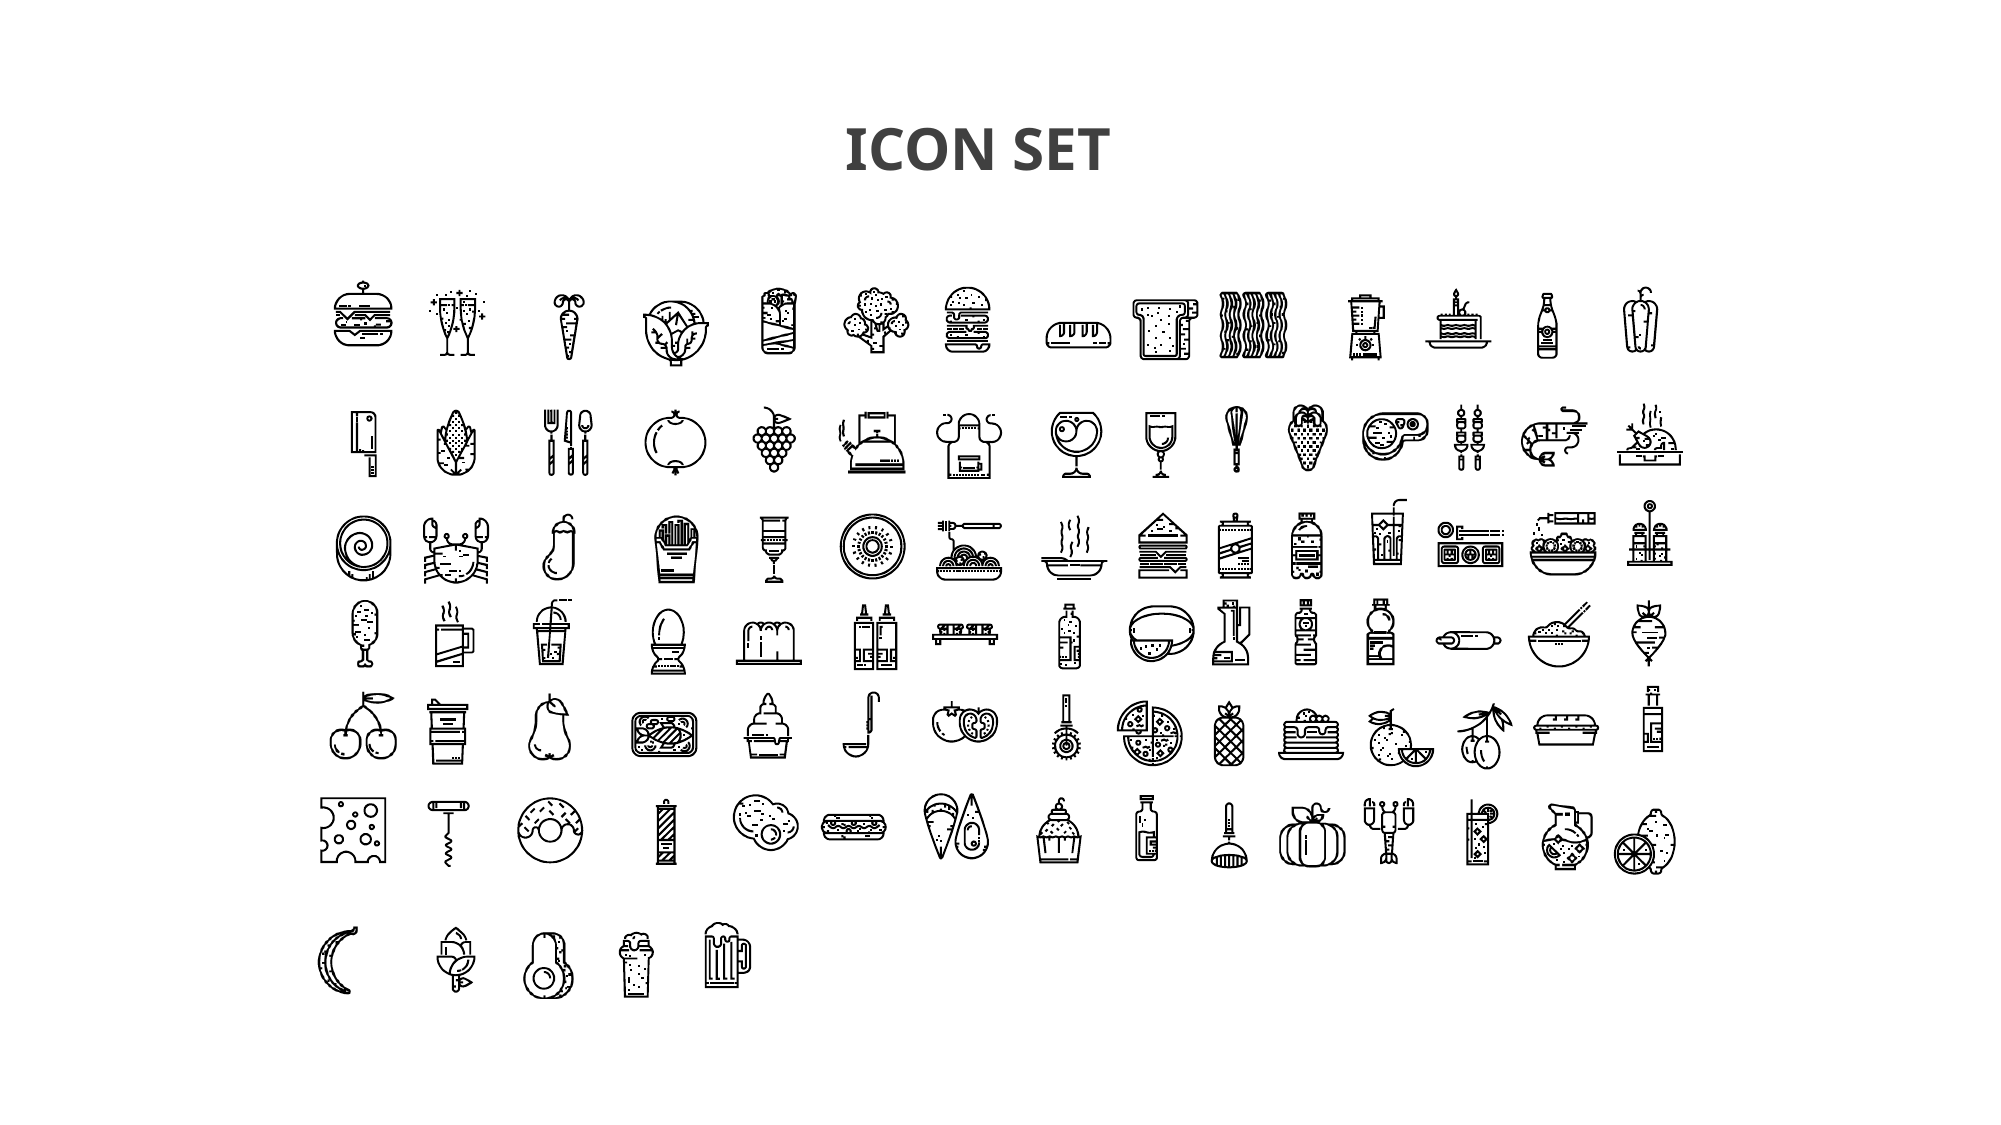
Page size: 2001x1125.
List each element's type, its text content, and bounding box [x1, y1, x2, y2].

text_box [440, 941, 472, 955]
text_box [1128, 605, 1195, 663]
text_box [1061, 694, 1072, 724]
text_box [423, 517, 490, 584]
text_box [436, 955, 476, 993]
text_box [1123, 706, 1183, 767]
text_box [631, 711, 698, 758]
text_box [1652, 522, 1668, 531]
text_box [455, 931, 463, 940]
text_box [1213, 700, 1245, 767]
text_box [447, 601, 452, 618]
text_box [957, 455, 981, 461]
text_box [624, 931, 649, 939]
text_box [1642, 706, 1664, 753]
text_box [634, 714, 695, 754]
text_box [335, 515, 392, 582]
text_box [765, 575, 784, 583]
text_box [1392, 498, 1407, 507]
text_box [866, 691, 880, 734]
text_box [558, 802, 565, 809]
text_box [764, 625, 774, 631]
text_box [547, 409, 556, 425]
text_box [1148, 424, 1174, 449]
text_box [517, 797, 584, 864]
text_box [352, 811, 359, 818]
text_box [337, 801, 344, 808]
picture [652, 514, 699, 584]
text_box [453, 326, 460, 333]
text_box [1473, 849, 1483, 859]
text_box [1537, 292, 1558, 359]
text_box [1632, 522, 1647, 531]
text_box [1437, 542, 1504, 568]
text_box [1372, 316, 1377, 329]
text_box [723, 943, 728, 980]
text_box [1062, 467, 1091, 478]
text_box [1613, 808, 1676, 875]
picture [1218, 290, 1288, 360]
text_box [553, 294, 585, 361]
text_box [937, 520, 944, 532]
text_box [769, 556, 780, 564]
text_box [1222, 835, 1236, 841]
text_box [1435, 631, 1502, 650]
text_box [1425, 340, 1492, 349]
text_box [876, 621, 898, 671]
text_box [563, 409, 573, 446]
text_box [333, 280, 393, 310]
text_box [364, 454, 377, 478]
text_box [1457, 703, 1513, 770]
text_box [1464, 548, 1477, 561]
text_box [1133, 714, 1143, 724]
text_box [663, 798, 670, 804]
text_box [752, 406, 796, 473]
text_box [429, 711, 467, 765]
text_box [1456, 525, 1464, 541]
text_box [1212, 599, 1251, 666]
text_box [1230, 609, 1235, 636]
text_box [1161, 437, 1170, 445]
text_box [444, 926, 468, 941]
text_box [787, 826, 795, 834]
text_box [335, 317, 393, 329]
text_box [1058, 610, 1081, 670]
text_box [1437, 521, 1454, 539]
text_box [1406, 798, 1415, 807]
text_box [350, 411, 377, 454]
picture [836, 411, 906, 474]
text_box [1646, 503, 1653, 510]
picture [349, 598, 380, 668]
text_box [979, 712, 995, 739]
text_box [363, 803, 379, 818]
text_box [923, 793, 959, 860]
text_box [946, 311, 989, 321]
text_box [1036, 797, 1082, 864]
text_box [966, 558, 981, 567]
text_box [1379, 801, 1399, 865]
text_box [465, 561, 475, 576]
text_box [1060, 521, 1064, 554]
text_box [1076, 515, 1080, 548]
text_box [658, 618, 665, 636]
text_box [1481, 545, 1501, 565]
text_box [1145, 412, 1177, 470]
text_box [560, 812, 567, 818]
text_box [1616, 836, 1652, 872]
text_box [1052, 724, 1081, 761]
text_box [1149, 414, 1160, 418]
text_box [581, 425, 590, 430]
text_box [441, 605, 446, 622]
picture [526, 691, 571, 761]
text_box [1050, 411, 1103, 467]
text_box [1152, 470, 1170, 478]
text_box [1085, 526, 1090, 554]
text_box [853, 621, 875, 671]
text_box [1348, 294, 1385, 361]
text_box [354, 314, 391, 322]
text_box [427, 698, 469, 711]
picture [1285, 403, 1328, 473]
text_box [963, 821, 981, 851]
text_box [945, 330, 989, 340]
text_box [1217, 512, 1253, 579]
text_box [946, 324, 989, 332]
text_box [582, 434, 589, 476]
text_box [882, 604, 892, 616]
text_box [1138, 512, 1188, 544]
text_box [1646, 685, 1660, 693]
text_box [373, 840, 381, 847]
picture [1359, 411, 1429, 461]
text_box [548, 809, 555, 816]
text_box [936, 567, 1003, 581]
text_box [932, 623, 999, 646]
picture [1365, 597, 1395, 666]
text_box [1582, 601, 1588, 608]
text_box [944, 286, 991, 311]
text_box [456, 289, 463, 297]
text_box [969, 562, 978, 567]
text_box [1653, 404, 1658, 419]
text_box [1659, 416, 1663, 427]
text_box [553, 611, 562, 620]
text_box [1154, 741, 1162, 748]
text_box [942, 559, 955, 567]
text_box [760, 824, 782, 845]
text_box [944, 343, 991, 353]
text_box [1224, 802, 1235, 835]
text_box [1458, 454, 1465, 471]
text_box [962, 712, 978, 739]
text_box [936, 722, 942, 732]
text_box [1443, 548, 1456, 561]
text_box [436, 409, 476, 476]
text_box [1135, 302, 1186, 358]
text_box [1139, 550, 1187, 559]
text_box [1363, 807, 1381, 830]
text_box [1544, 328, 1551, 335]
text_box [1363, 798, 1371, 807]
text_box [1069, 541, 1074, 558]
text_box [529, 807, 536, 814]
text_box [732, 794, 799, 852]
text_box [958, 461, 983, 472]
text_box [1440, 545, 1460, 565]
text_box [777, 806, 784, 813]
text_box [678, 717, 689, 729]
picture [1223, 404, 1248, 473]
text_box [1653, 441, 1666, 451]
text_box [351, 317, 366, 321]
text_box [1074, 416, 1080, 423]
text_box [747, 625, 753, 642]
text_box [1474, 454, 1481, 471]
text_box [1132, 299, 1199, 361]
text_box [1294, 607, 1318, 666]
text_box [1164, 725, 1171, 732]
text_box [335, 310, 391, 321]
text_box [878, 616, 896, 621]
text_box [704, 922, 739, 935]
text_box [739, 817, 754, 833]
text_box [540, 643, 562, 663]
text_box [735, 621, 802, 665]
text_box [856, 616, 873, 621]
text_box [1138, 544, 1188, 550]
text_box [1368, 708, 1435, 768]
text_box [1618, 454, 1681, 466]
text_box [1533, 714, 1600, 746]
text_box [1058, 426, 1065, 433]
text_box [479, 313, 486, 320]
text_box [820, 813, 887, 841]
text_box [1362, 342, 1369, 349]
text_box [860, 604, 869, 616]
picture [1539, 802, 1593, 872]
text_box [1116, 700, 1148, 735]
text_box [656, 424, 663, 431]
text_box [945, 314, 989, 324]
text_box [1645, 692, 1661, 706]
text_box [660, 306, 672, 312]
text_box [618, 939, 654, 998]
text_box [548, 434, 555, 476]
text_box [1470, 404, 1486, 454]
picture [1528, 510, 1598, 576]
text_box [865, 539, 880, 554]
text_box [1623, 286, 1659, 353]
text_box [1453, 404, 1469, 454]
text_box [1397, 807, 1415, 830]
text_box [1045, 321, 1112, 349]
text_box [876, 312, 883, 319]
text_box [320, 797, 387, 864]
text_box [443, 812, 454, 867]
text_box [746, 692, 790, 737]
text_box [339, 518, 389, 569]
text_box [730, 941, 735, 980]
text_box [1156, 748, 1165, 758]
text_box [1139, 795, 1154, 801]
text_box [1371, 507, 1404, 566]
text_box [1479, 750, 1486, 763]
text_box [704, 935, 752, 989]
text_box [1627, 500, 1673, 566]
text_box [879, 625, 883, 636]
text_box [1642, 455, 1658, 462]
text_box [524, 815, 531, 821]
text_box [1135, 739, 1142, 746]
text_box [948, 520, 1002, 532]
text_box [1210, 841, 1248, 869]
text_box [667, 420, 684, 426]
text_box [1585, 604, 1591, 611]
text_box [1631, 600, 1667, 667]
text_box [427, 800, 470, 812]
text_box [827, 824, 881, 830]
text_box [1135, 801, 1158, 862]
text_box [863, 295, 870, 301]
picture [328, 690, 397, 760]
text_box [368, 823, 375, 831]
picture [541, 511, 576, 581]
text_box ICON SET [645, 117, 1311, 189]
text_box [567, 446, 574, 476]
text_box [1155, 717, 1165, 727]
text_box [1527, 608, 1590, 668]
text_box [1440, 525, 1451, 536]
picture [1519, 405, 1589, 467]
text_box [459, 298, 477, 356]
picture [317, 925, 359, 995]
text_box [345, 819, 357, 831]
text_box [645, 718, 659, 730]
text_box [743, 737, 792, 759]
text_box [644, 745, 657, 751]
text_box [1278, 708, 1345, 761]
text_box [984, 559, 997, 567]
text_box [455, 606, 459, 623]
text_box [1626, 423, 1677, 451]
text_box [939, 532, 1000, 567]
text_box [333, 329, 393, 347]
text_box [1127, 721, 1134, 728]
text_box [643, 300, 709, 367]
text_box [770, 828, 778, 836]
text_box [715, 949, 720, 980]
text_box [523, 826, 530, 833]
text_box [655, 805, 677, 865]
text_box [1142, 750, 1149, 757]
text_box [578, 409, 593, 434]
text_box [1299, 599, 1313, 607]
text_box [544, 409, 559, 434]
text_box [1041, 557, 1108, 577]
text_box [534, 818, 540, 825]
text_box [653, 431, 658, 454]
text_box [1138, 556, 1188, 562]
picture [1288, 510, 1323, 580]
text_box [532, 599, 570, 666]
text_box [1139, 566, 1187, 574]
text_box [1473, 827, 1482, 836]
text_box [1461, 545, 1480, 565]
text_box [1485, 548, 1498, 561]
text_box [333, 834, 344, 845]
text_box [842, 734, 870, 758]
text_box [650, 608, 686, 675]
text_box [1641, 403, 1646, 425]
text_box [1063, 603, 1076, 610]
text_box [359, 833, 372, 846]
text_box [954, 793, 989, 860]
text_box [461, 959, 470, 971]
text_box [1067, 519, 1072, 531]
text_box [839, 513, 906, 580]
text_box [667, 460, 684, 466]
text_box [932, 701, 999, 743]
text_box [430, 299, 437, 306]
text_box [936, 413, 1003, 479]
picture [1276, 800, 1346, 868]
text_box [1138, 569, 1188, 579]
text_box [1054, 419, 1099, 453]
text_box [759, 516, 789, 556]
text_box [843, 287, 910, 354]
text_box [435, 624, 475, 668]
text_box [1436, 288, 1482, 340]
text_box [644, 409, 707, 476]
text_box [862, 536, 883, 558]
text_box [1466, 799, 1499, 866]
text_box [547, 800, 553, 807]
text_box [366, 415, 373, 422]
picture [522, 931, 575, 999]
text_box [708, 939, 713, 980]
picture [759, 286, 797, 356]
text_box [970, 840, 977, 847]
text_box [842, 516, 903, 577]
text_box [439, 298, 456, 356]
text_box [1359, 336, 1372, 352]
